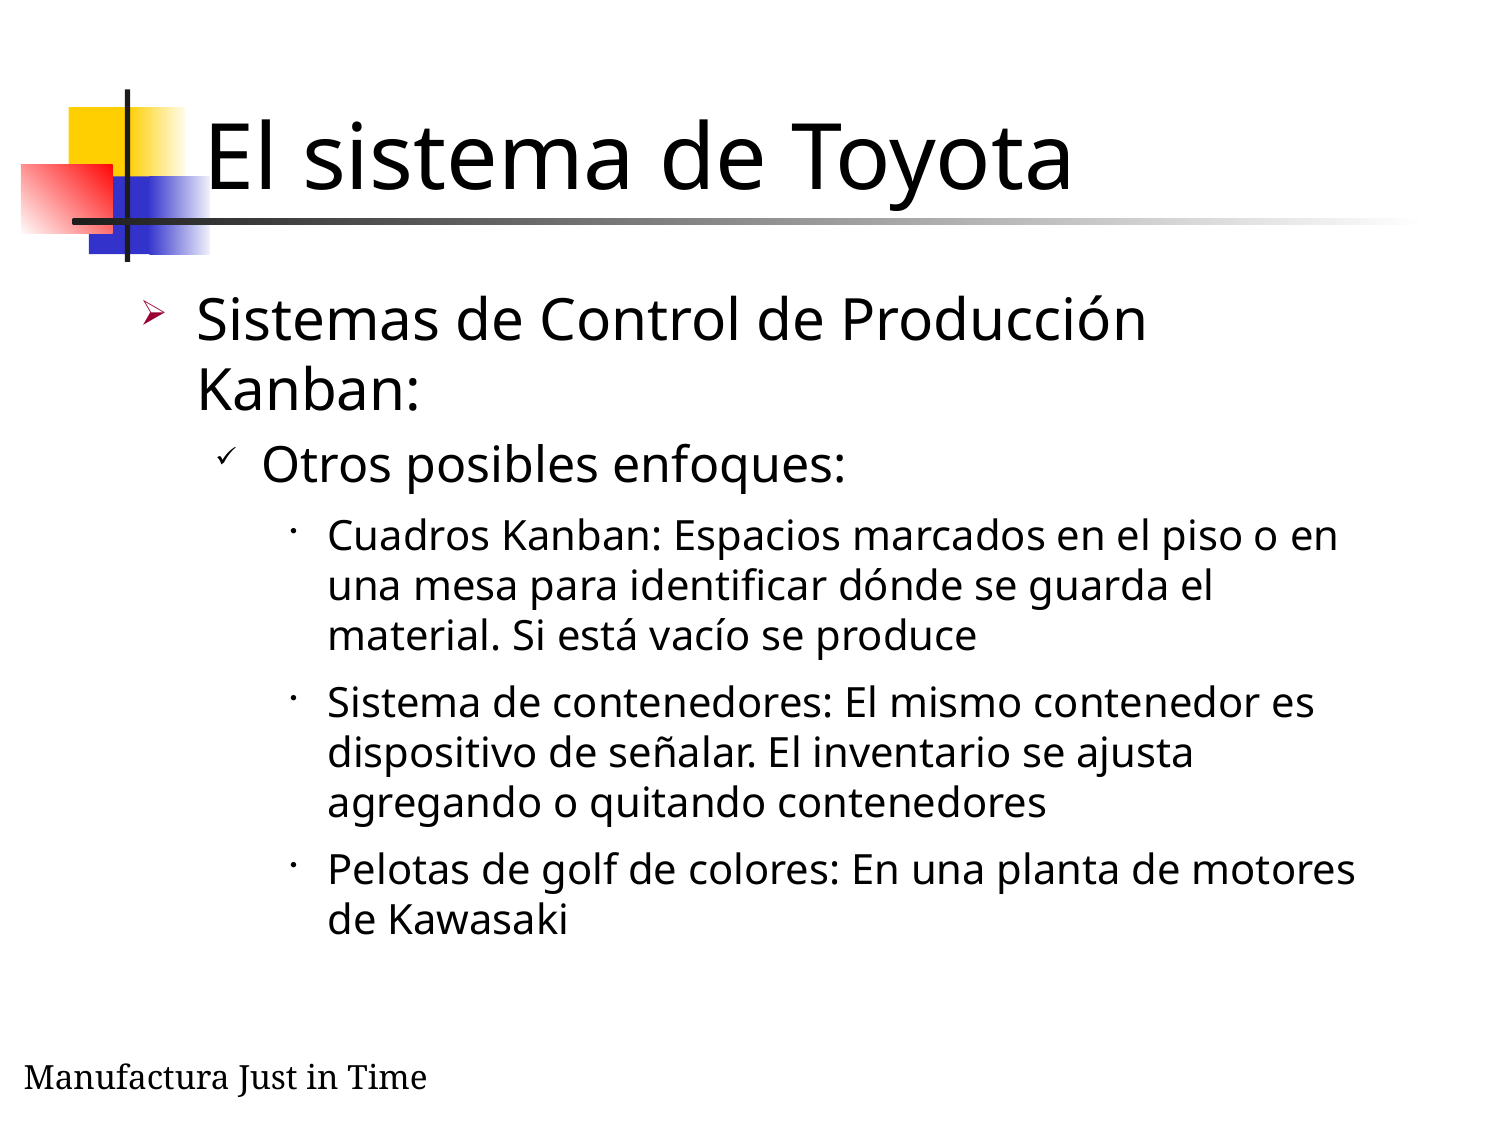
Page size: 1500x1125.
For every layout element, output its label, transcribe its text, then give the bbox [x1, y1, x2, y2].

title El sistema de Toyota [188, 27, 1468, 216]
list Sistemas de Control de Producción Kanban: Otros posibles enfoques: Cuadros Kanban: Espacios marcados en el piso o en una mesa para identificar dónde se guarda el material. Si está vacío se produce Sistema de contenedores: El mismo contenedor es dispositivo de señalar. El inventario se ajusta agregando o quitando contenedores Pelotas de golf de colores: En una planta de motores de Kawasaki [124, 274, 1401, 1007]
